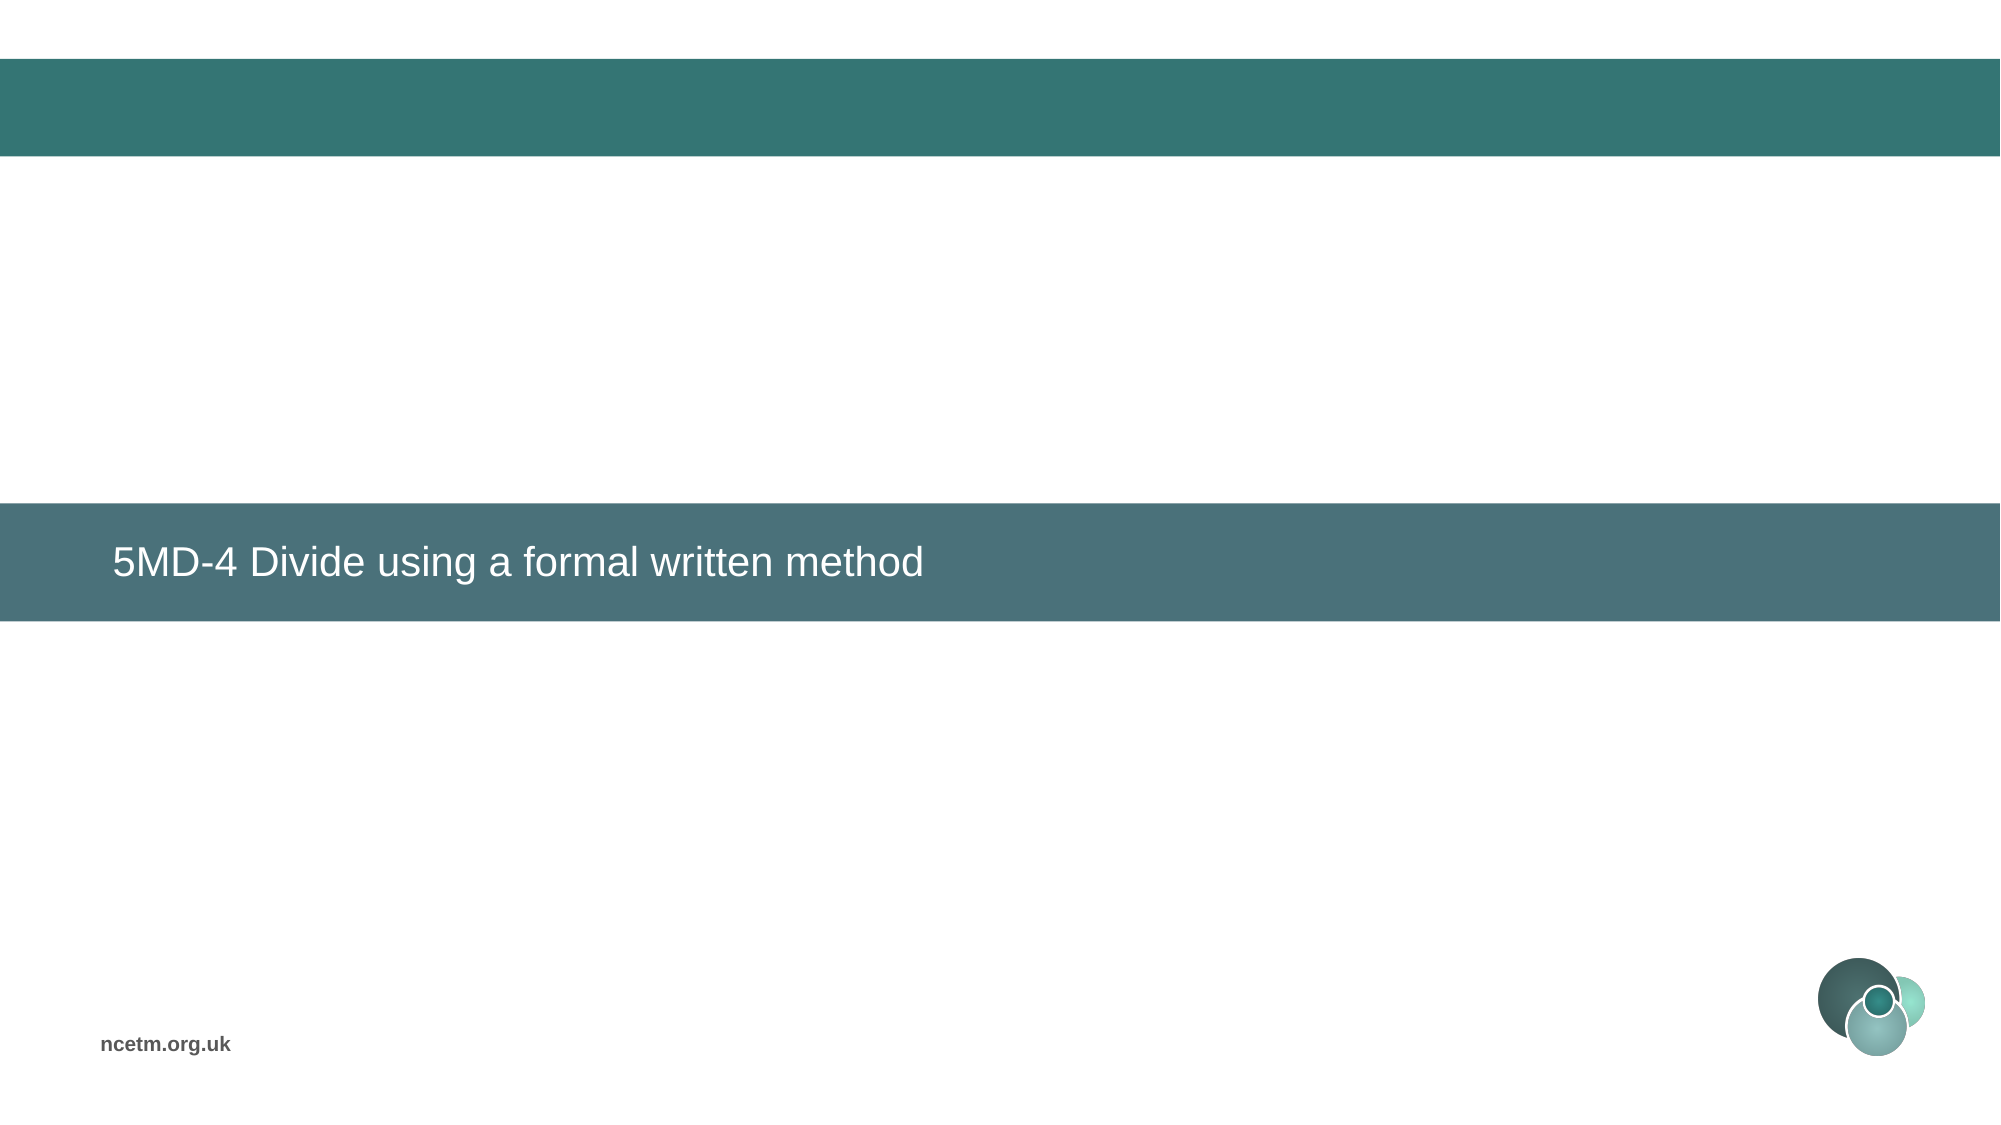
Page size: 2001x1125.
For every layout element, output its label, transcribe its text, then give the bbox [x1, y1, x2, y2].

text_box [0, 503, 2000, 622]
picture [1818, 958, 1925, 1056]
text_box 5MD-4 Divide using a formal written method [97, 527, 1945, 598]
